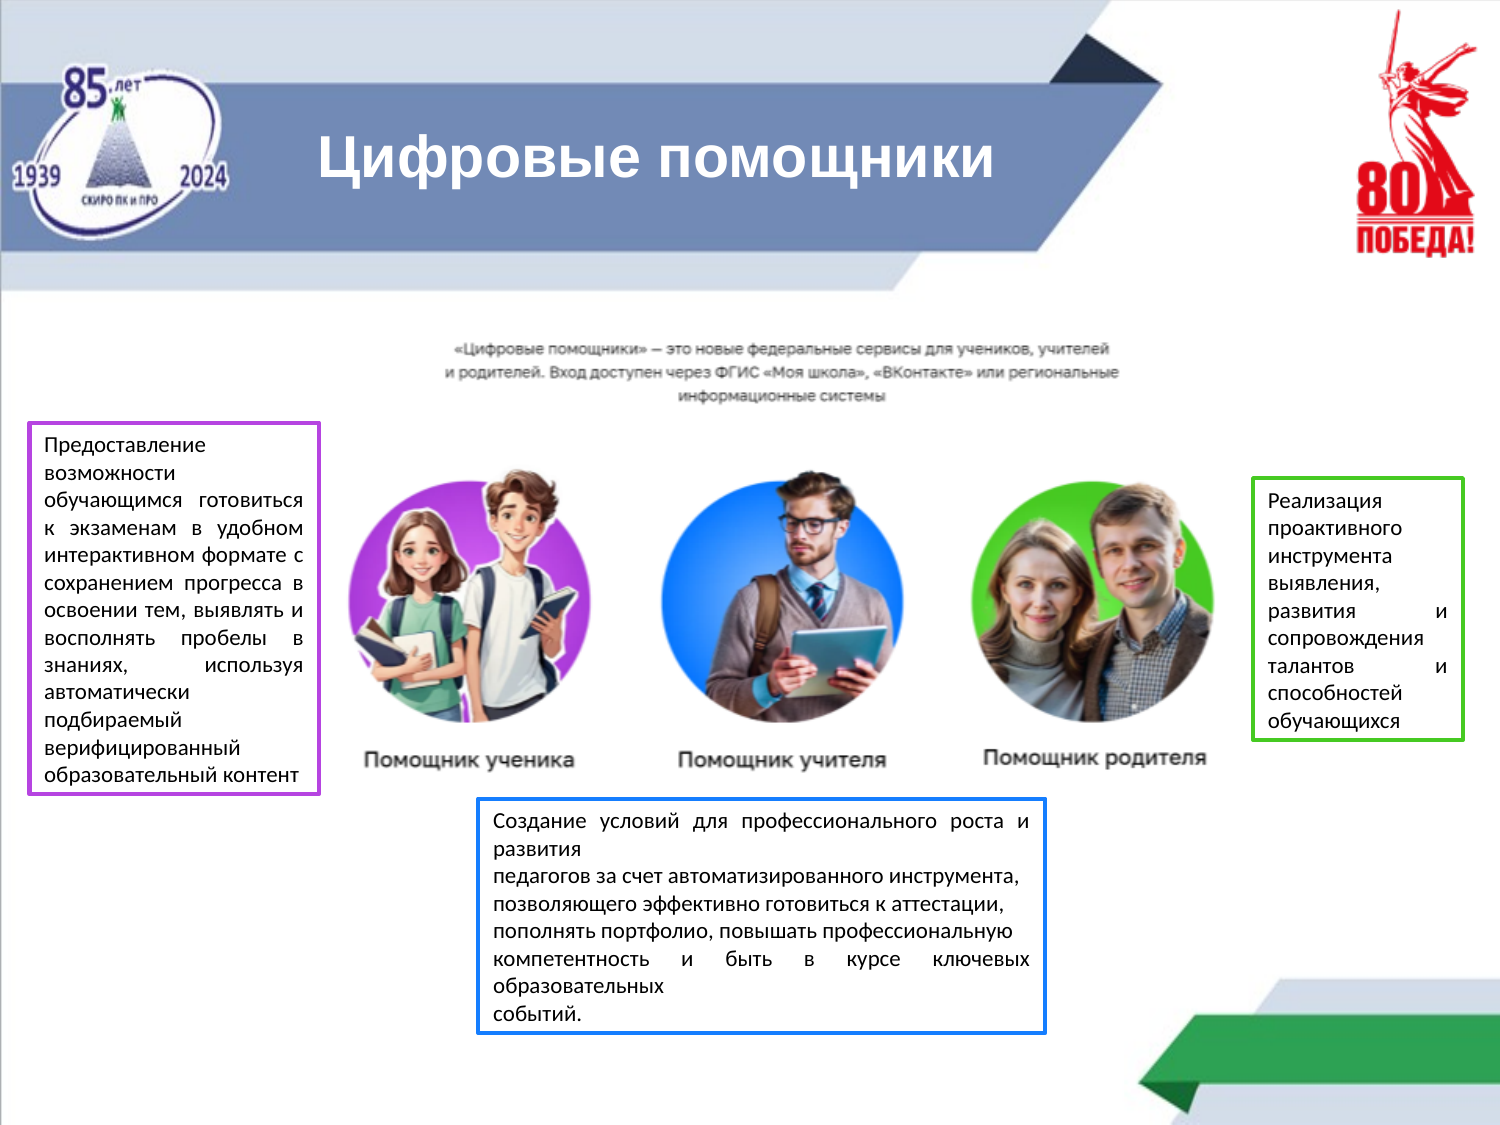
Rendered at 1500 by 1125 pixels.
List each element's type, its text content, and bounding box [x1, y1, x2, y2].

text_box Предоставление возможности обучающимся готовиться к экзаменам в удобном интерактивном формате с сохранением прогресса в освоении тем, выявлять и восполнять пробелы в знаниях, используя автоматически подбираемый верифицированный образовательный контент [27, 421, 321, 796]
text_box Создание условий для профессионального роста и развития педагогов за счет автоматизированного инструмента, позволяющего эффективно готовиться к аттестации, пополнять портфолио, повышать профессиональную компетентность и быть в курсе ключевых образовательных событий. [476, 797, 1047, 1035]
text_box Реализация проактивного инструмента выявления, развития и сопровождения талантов и способностей обучающихся [1267, 476, 1465, 742]
title Цифровые помощники [242, 90, 1073, 219]
picture [0, 0, 1500, 1125]
